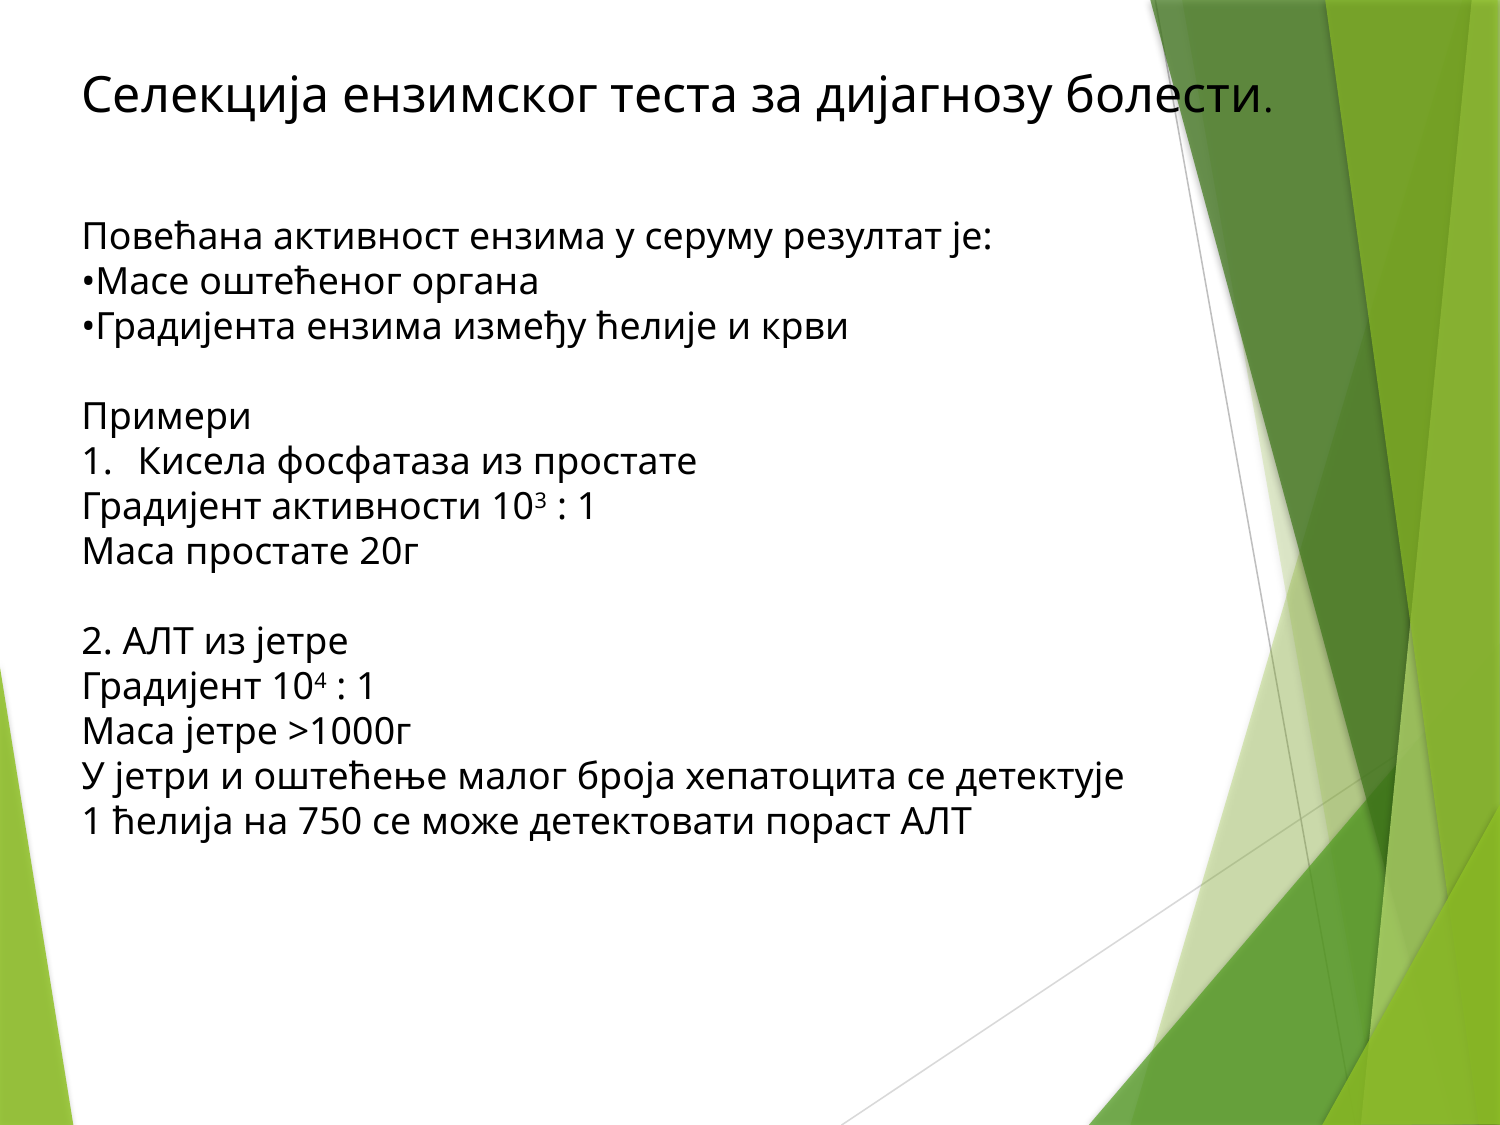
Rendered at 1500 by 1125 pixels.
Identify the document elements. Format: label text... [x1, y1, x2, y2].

text_box Селекција ензимског теста за дијагнозу болести. Повећана активност ензима у серуму резултат је: •Масе оштећеног органа •Градијента ензима између ћелије и крви Примери Кисела фосфатаза из простате Градијент активности 103 : 1 Маса простате 20г 2. АЛТ из јетре Градијент 104 : 1 Маса јетре >1000г У јетри и оштећење малог броја хепатоцита се детектује 1 ћелија на 750 се може детектовати пораст АЛТ [66, 54, 1500, 850]
